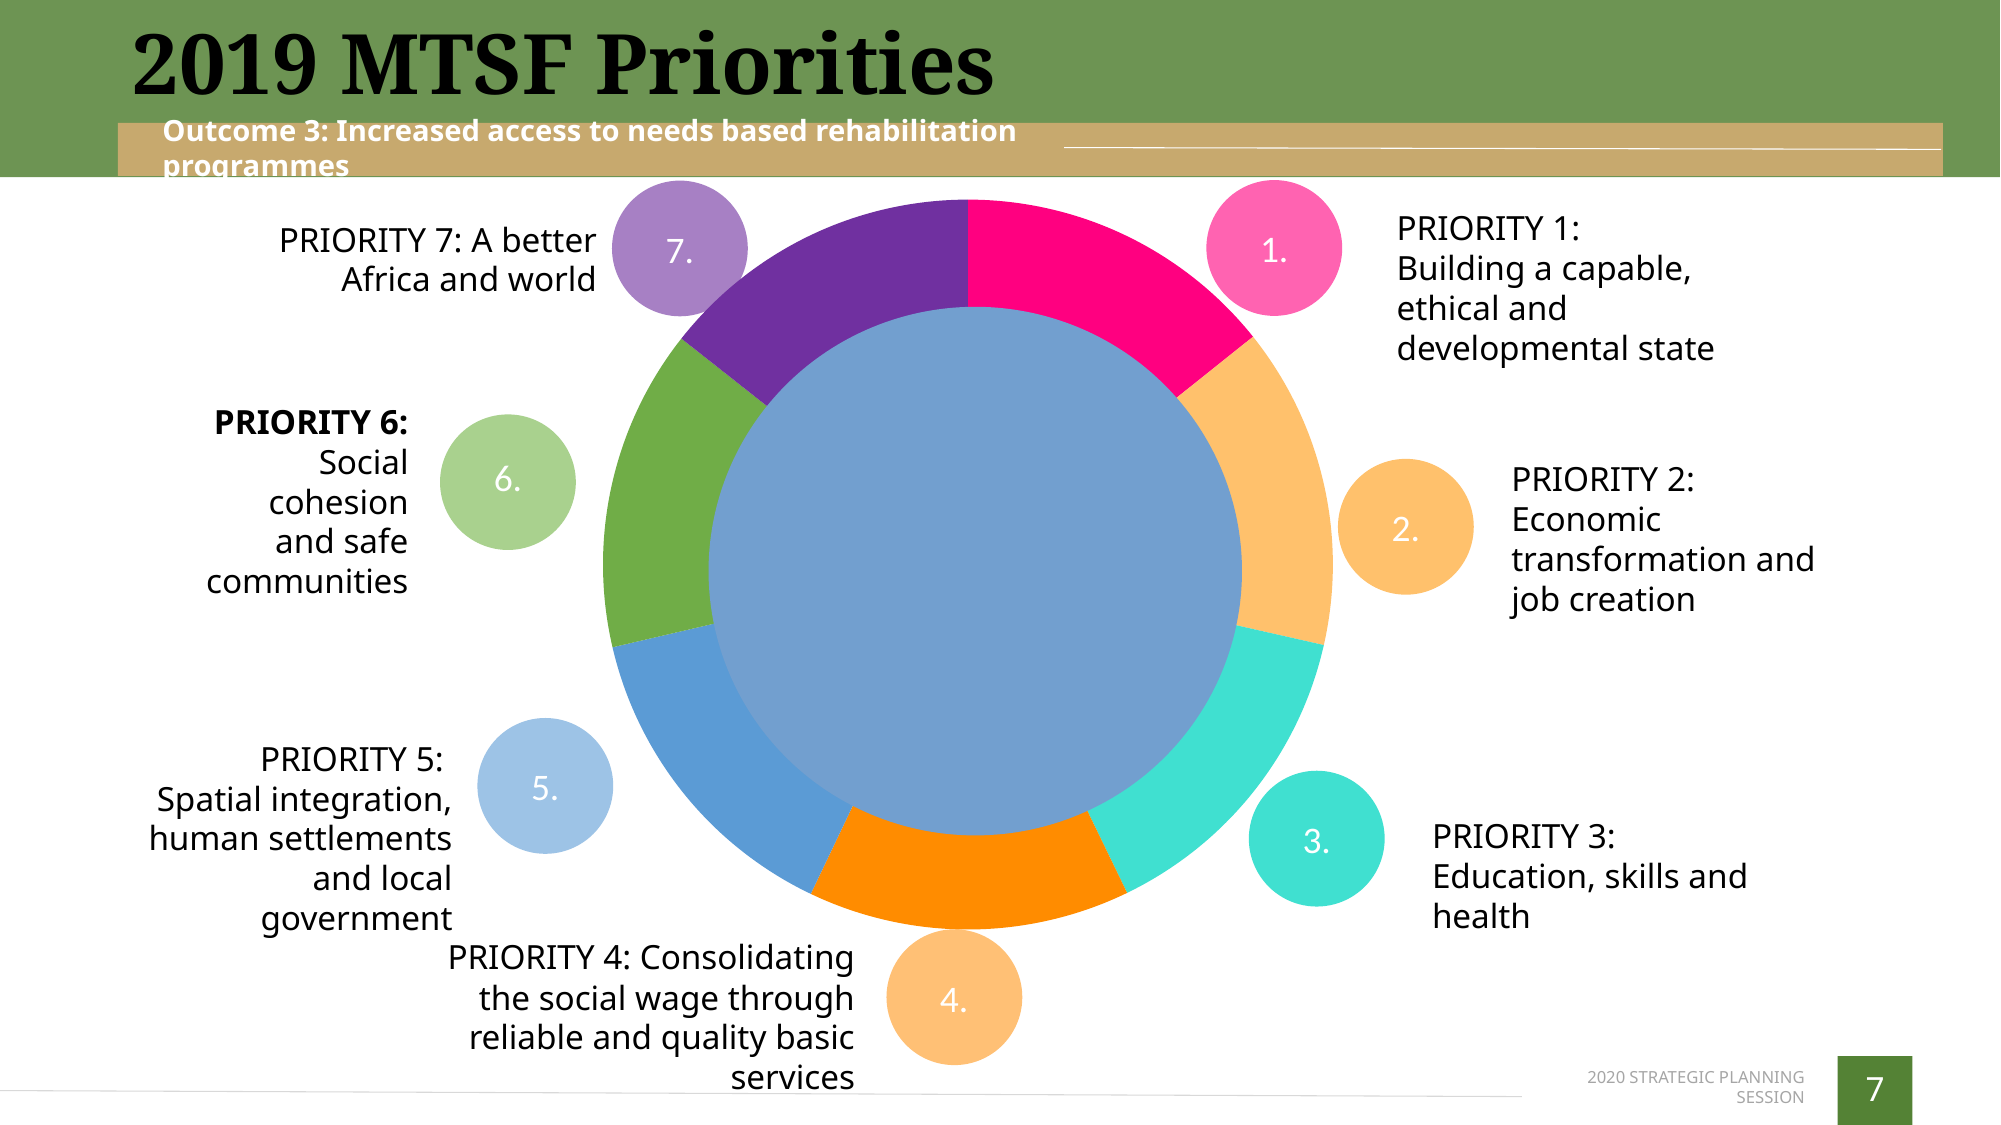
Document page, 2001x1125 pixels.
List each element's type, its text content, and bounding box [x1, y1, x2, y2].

text_box PRIORITY 3: Education, skills and health [1578, 808, 1779, 943]
text_box PRIORITY 2: Economic transformation and job creation [1578, 451, 1859, 626]
chart [358, 184, 1578, 945]
text_box 4. [886, 945, 1023, 1066]
text_box PRIORITY 6: Social cohesion and safe communities [61, 393, 358, 608]
text_box 1. [1251, 180, 1298, 184]
text_box PRIORITY 4: Consolidating the social wage through reliable and quality basic services [388, 945, 871, 1104]
text_box PRIORITY 5: Spatial integration, human settlements and local government [105, 730, 358, 945]
text_box 2019 MTSF Priorities [117, 0, 1913, 135]
text_box 7. [658, 180, 702, 184]
text_box PRIORITY 7: A better Africa and world [250, 211, 358, 306]
text_box PRIORITY 1: Building a capable, ethical and developmental state [1578, 200, 1740, 375]
